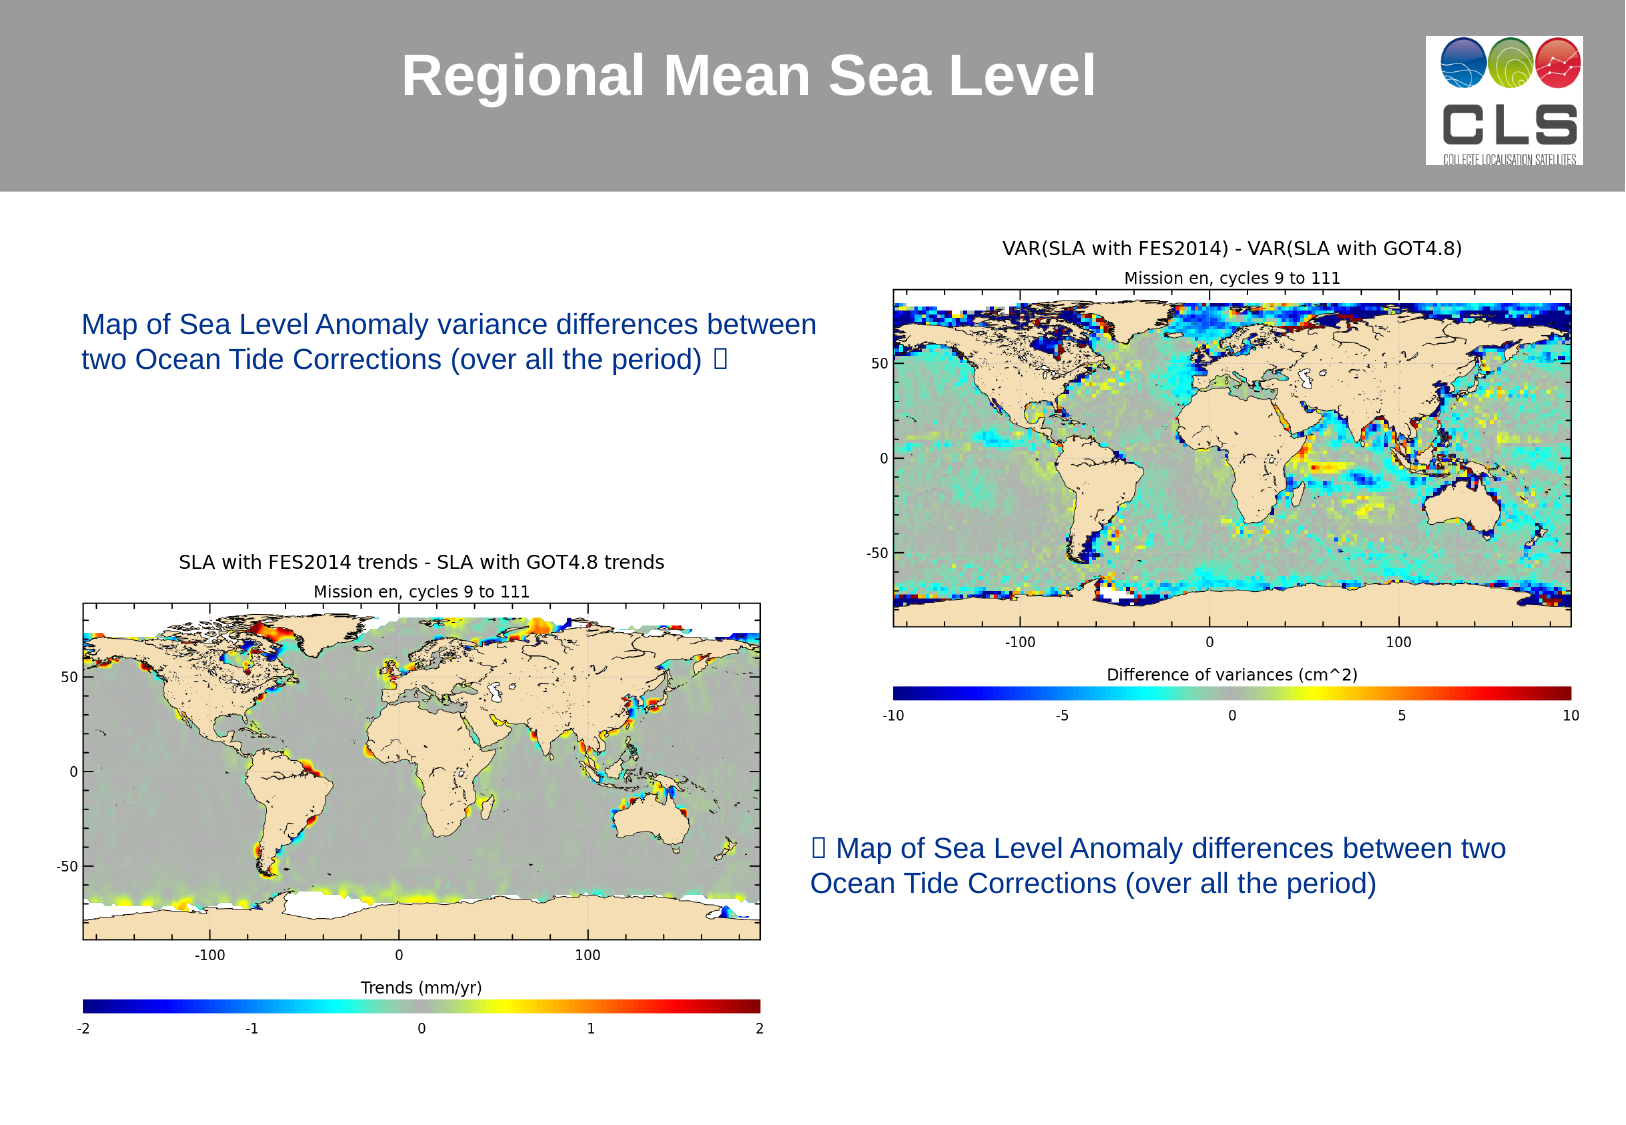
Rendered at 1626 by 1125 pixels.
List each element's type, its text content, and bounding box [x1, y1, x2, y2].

picture [810, 216, 1611, 749]
picture [0, 529, 800, 1062]
text_box  Map of Sea Level Anomaly differences between two Ocean Tide Corrections (over all the period) [804, 787, 1574, 943]
picture [1426, 36, 1583, 165]
text_box Map of Sea Level Anomaly variance differences between two Ocean Tide Corrections (over all the period)  [66, 263, 805, 418]
text_box Regional Mean Sea Level [386, 40, 1162, 119]
